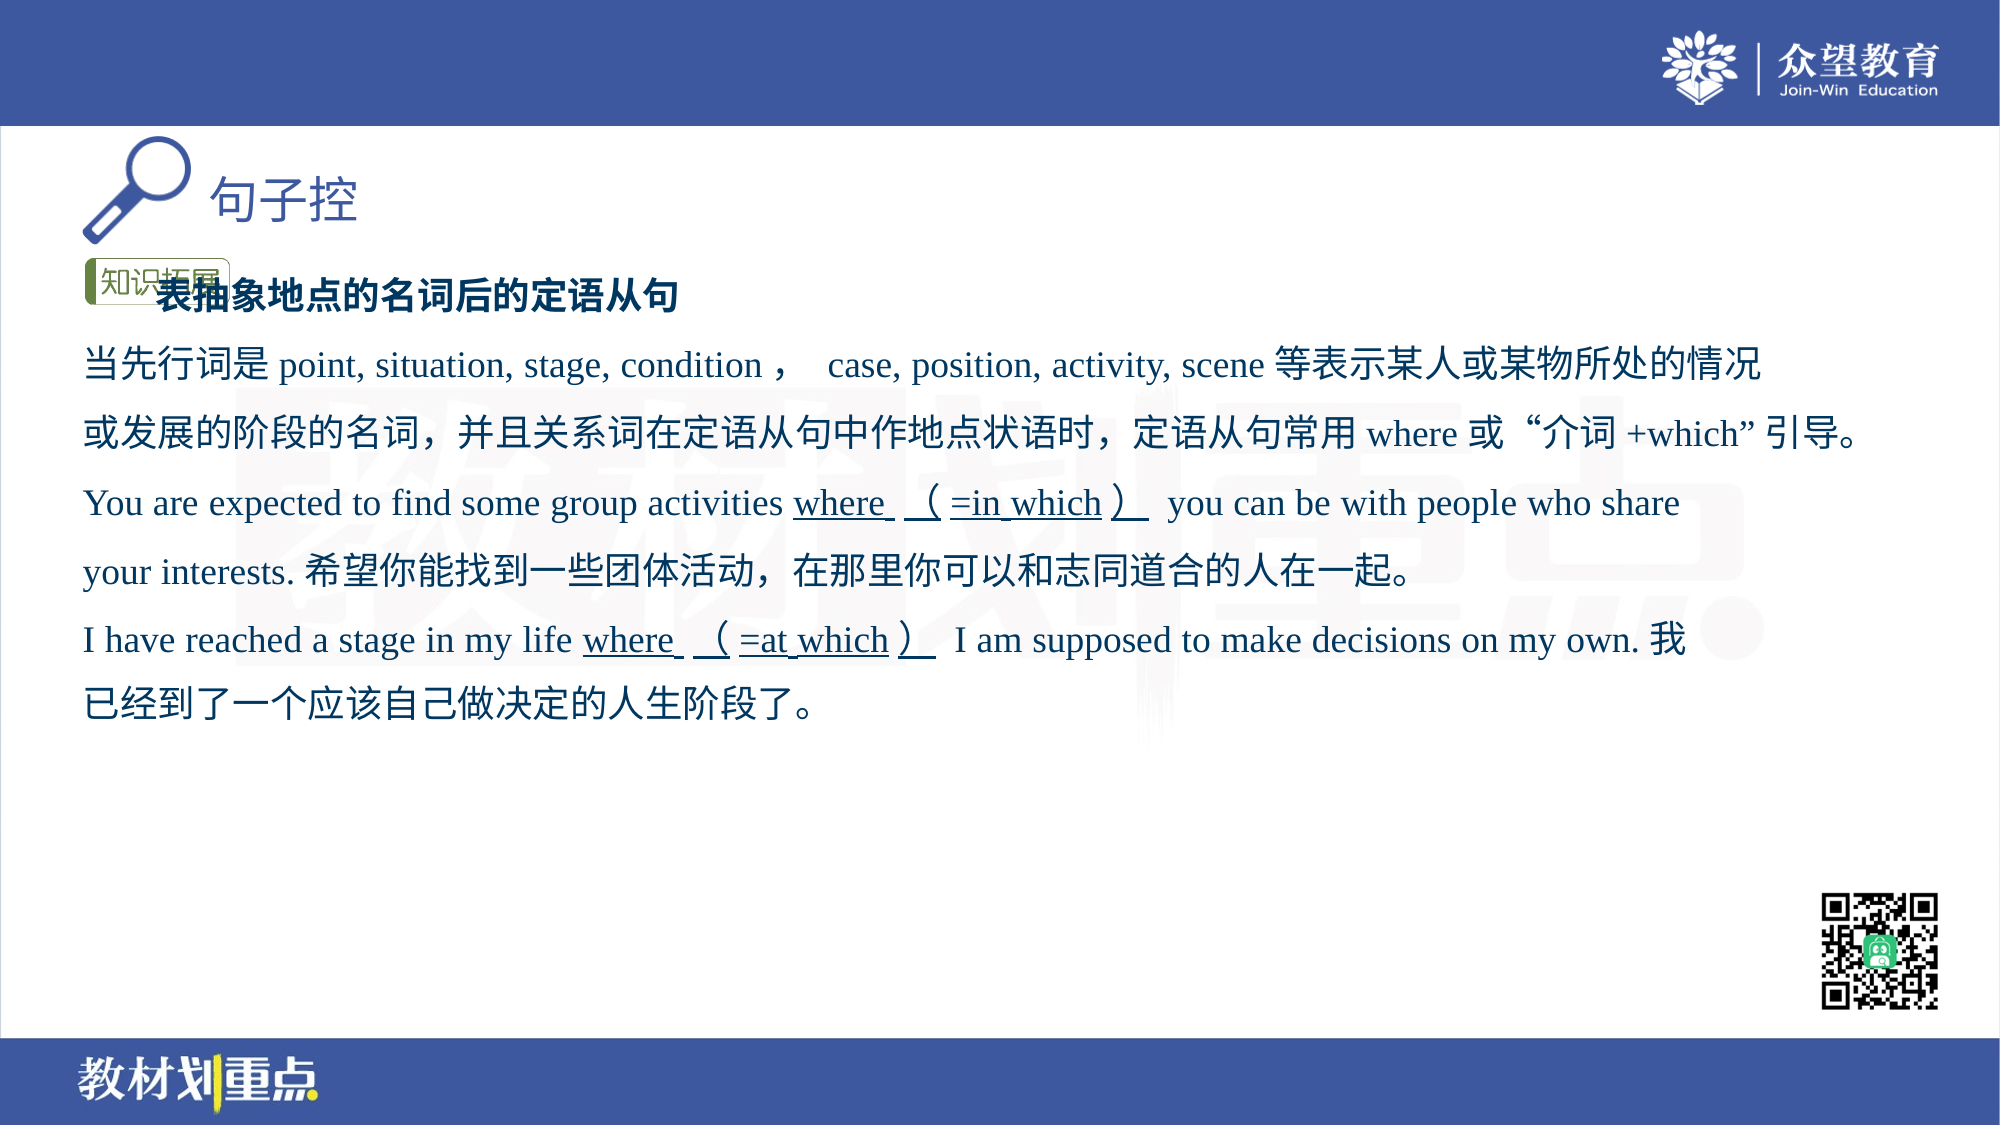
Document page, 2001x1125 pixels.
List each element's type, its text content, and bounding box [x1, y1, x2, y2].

picture [0, 0, 2000, 1125]
text_box 表抽象地点的名词后的定语从句 当先行词是point, situation, stage, condition， case, position, activity, scene等表示某人或某物所处的情况 或发展的阶段的名词，并且关系词在定语从句中作地点状语时，定语从句常用where或“介词+which”引导。 You are expected to find some group activities where （=in which） you can be with people who share your interests.希望你能找到一些团体活动，在那里你可以和志同道合的人在一起。 I have reached a stage in my life where （=at which） I am supposed to make decisions on my own.我 已经到了一个应该自己做决定的人生阶段了。 [82, 247, 1817, 718]
